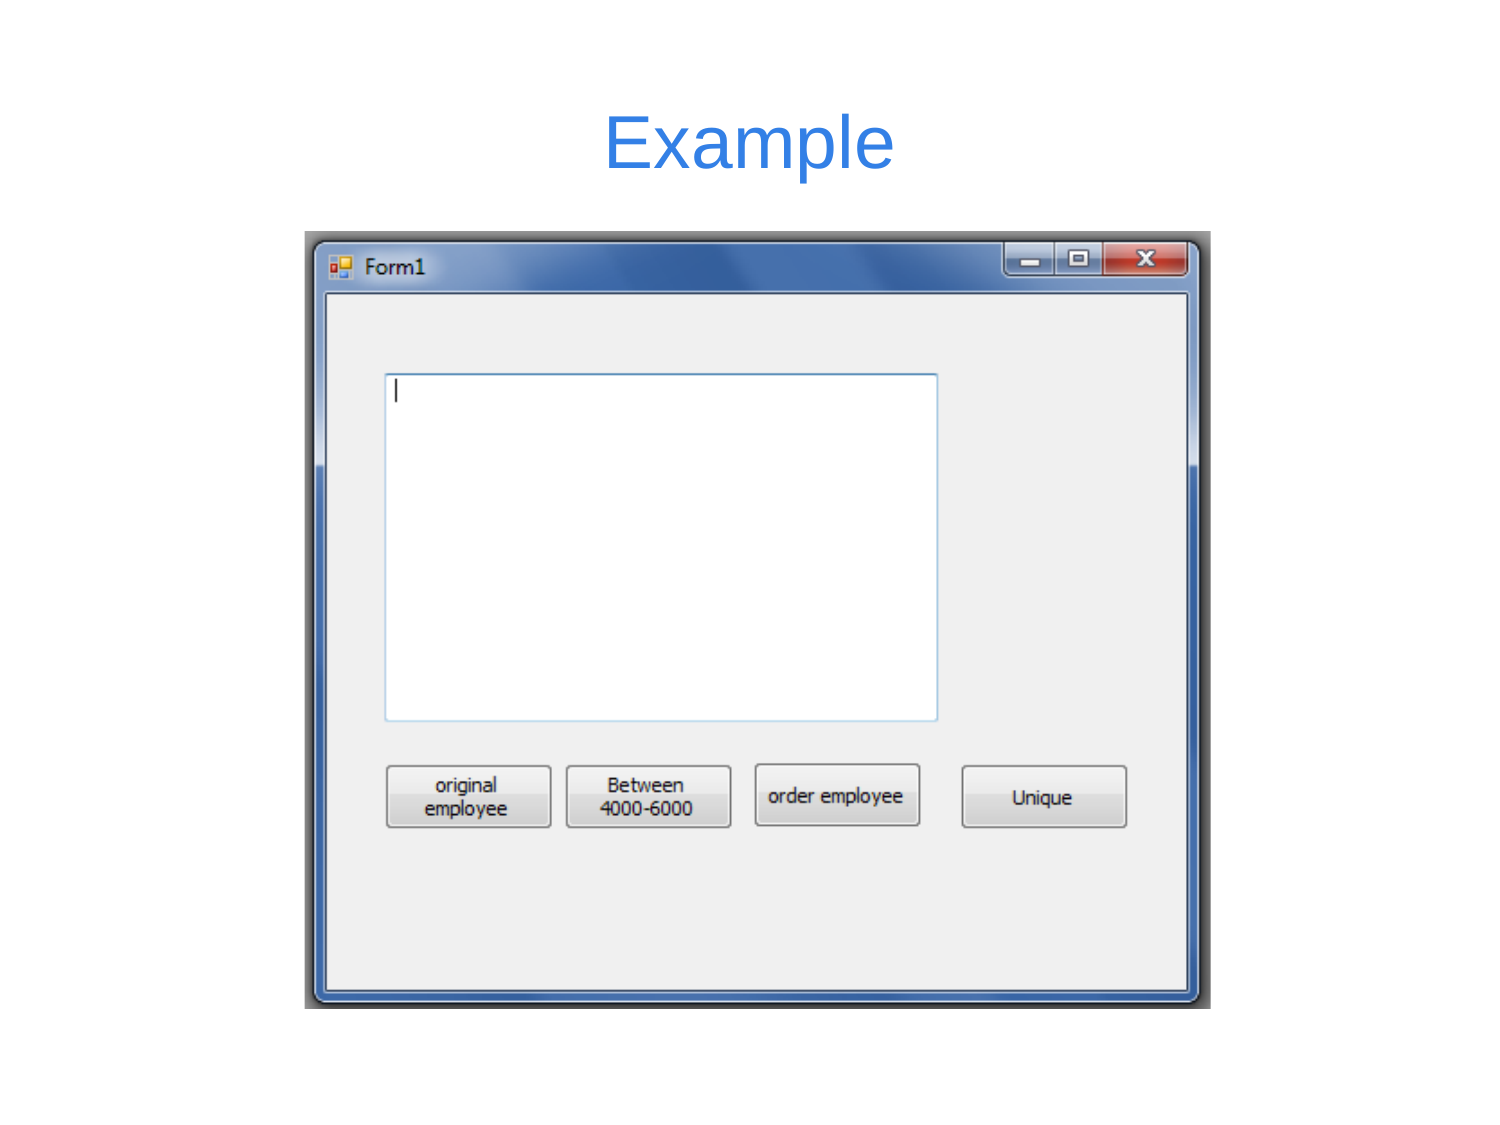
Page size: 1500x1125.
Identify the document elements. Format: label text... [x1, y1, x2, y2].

picture [304, 231, 1211, 1009]
title Example [75, 45, 1425, 233]
